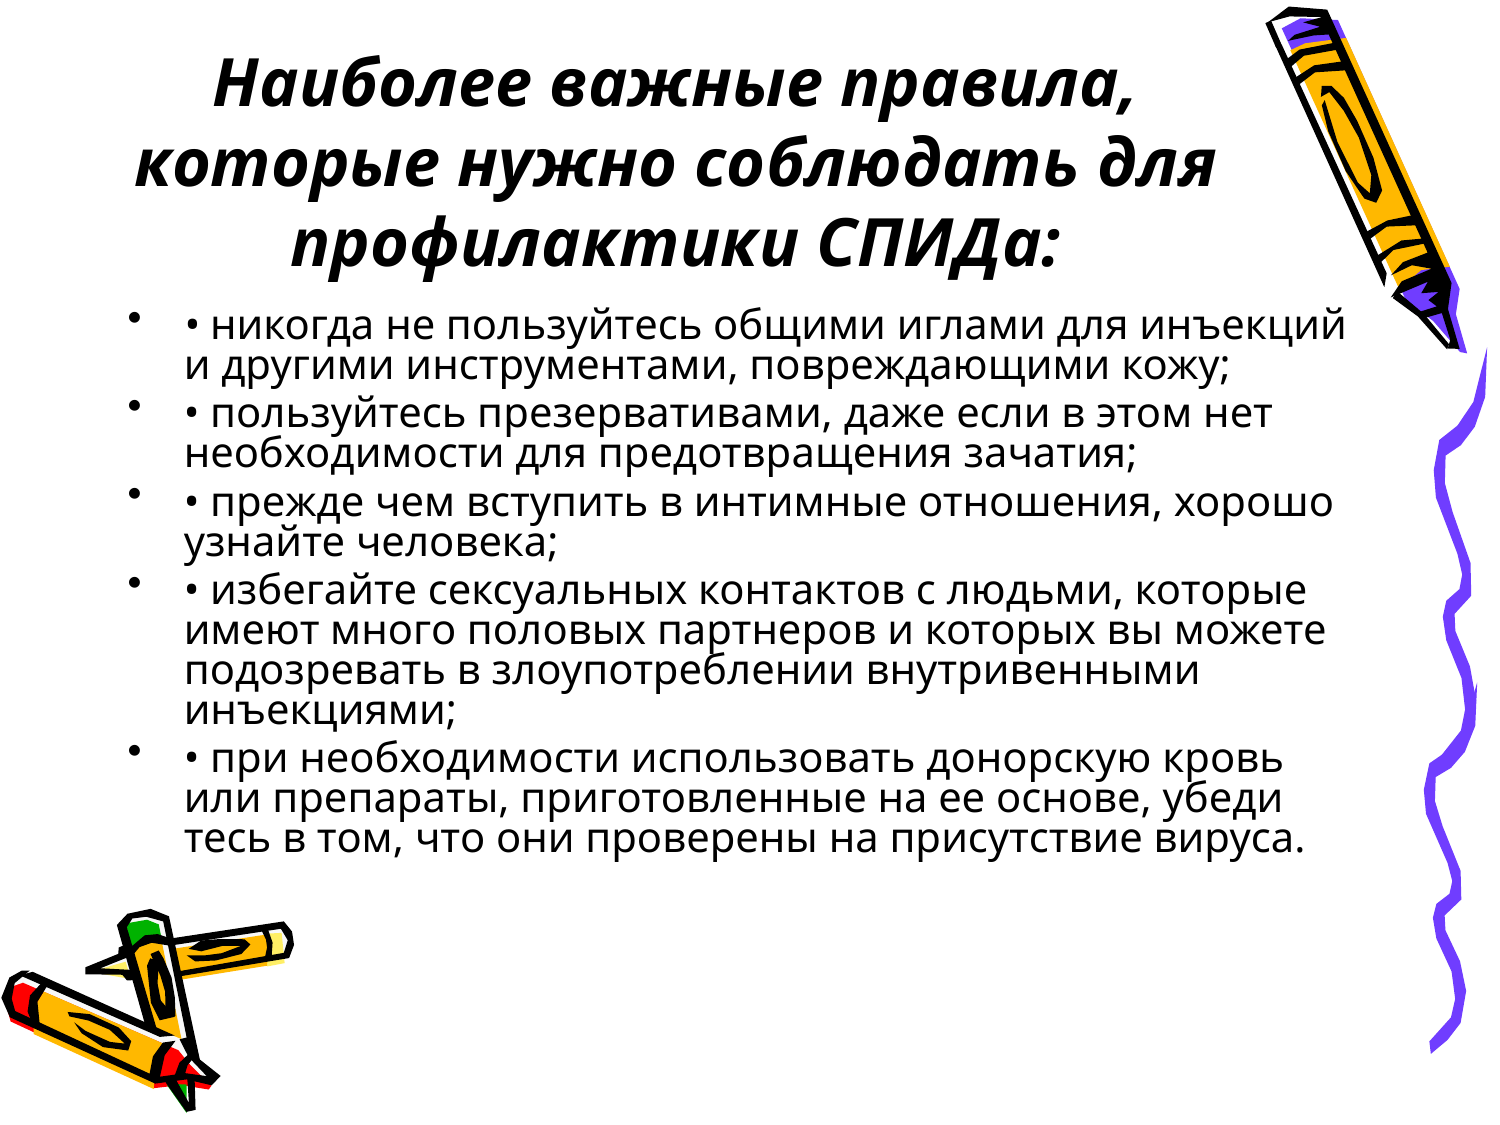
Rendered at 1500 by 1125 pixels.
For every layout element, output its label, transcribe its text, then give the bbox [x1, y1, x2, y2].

list • никогда не пользуйтесь общими иглами для инъ­екций и другими инструментами, повреждающими кожу; • пользуйтесь презервативами, даже если в этом нет необходимости для предотвращения зачатия; • прежде чем вступить в интимные отношения, хо­рошо узнайте человека; • избегайте сексуальных контактов с людьми, ко­торые имеют много половых партнеров и которых вы можете подозревать в злоупотреблении внутривенны­ми инъекциями; • при необходимости использовать донорскую кровь или препараты, приготовленные на ее основе, убеди­тесь в том, что они проверены на присутствие вируса. [112, 299, 1376, 901]
title Наиболее важные правила, которые нужно со­блюдать для профилактики СПИДа: [112, 24, 1240, 288]
